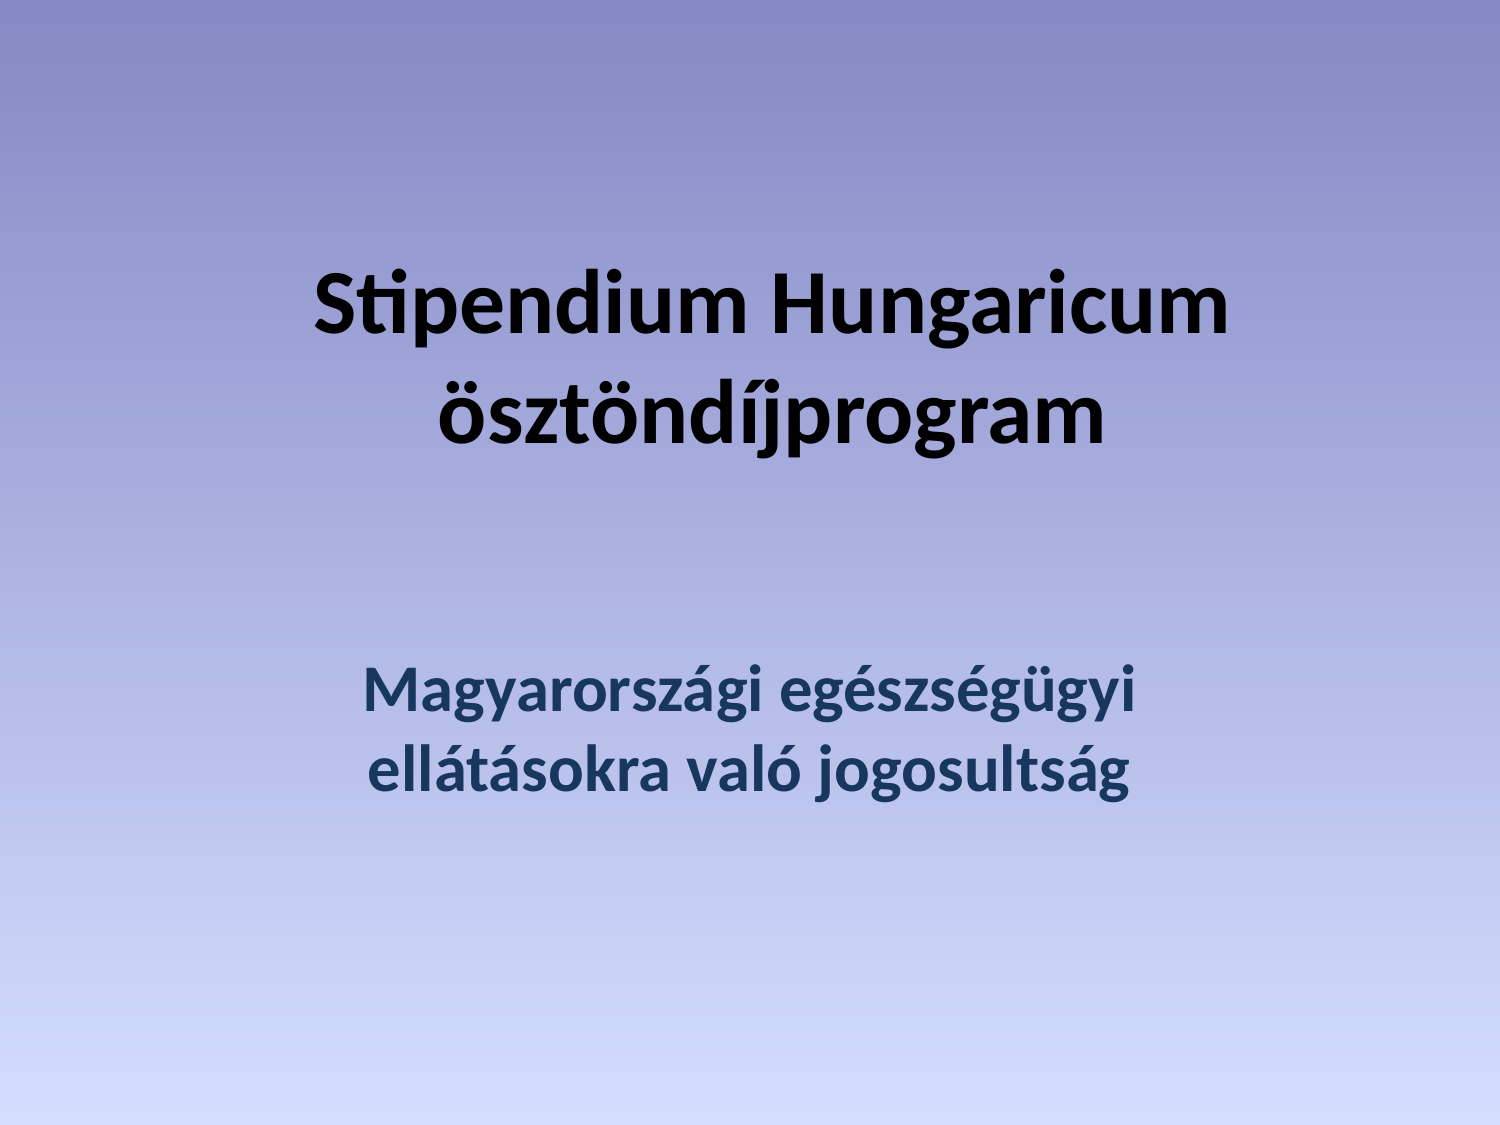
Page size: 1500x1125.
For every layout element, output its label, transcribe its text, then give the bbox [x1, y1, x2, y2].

subtitle Magyarországi egészségügyi ellátásokra való jogosultság [224, 637, 1276, 926]
title Stipendium Hungaricum ösztöndíjprogram [135, 231, 1411, 474]
